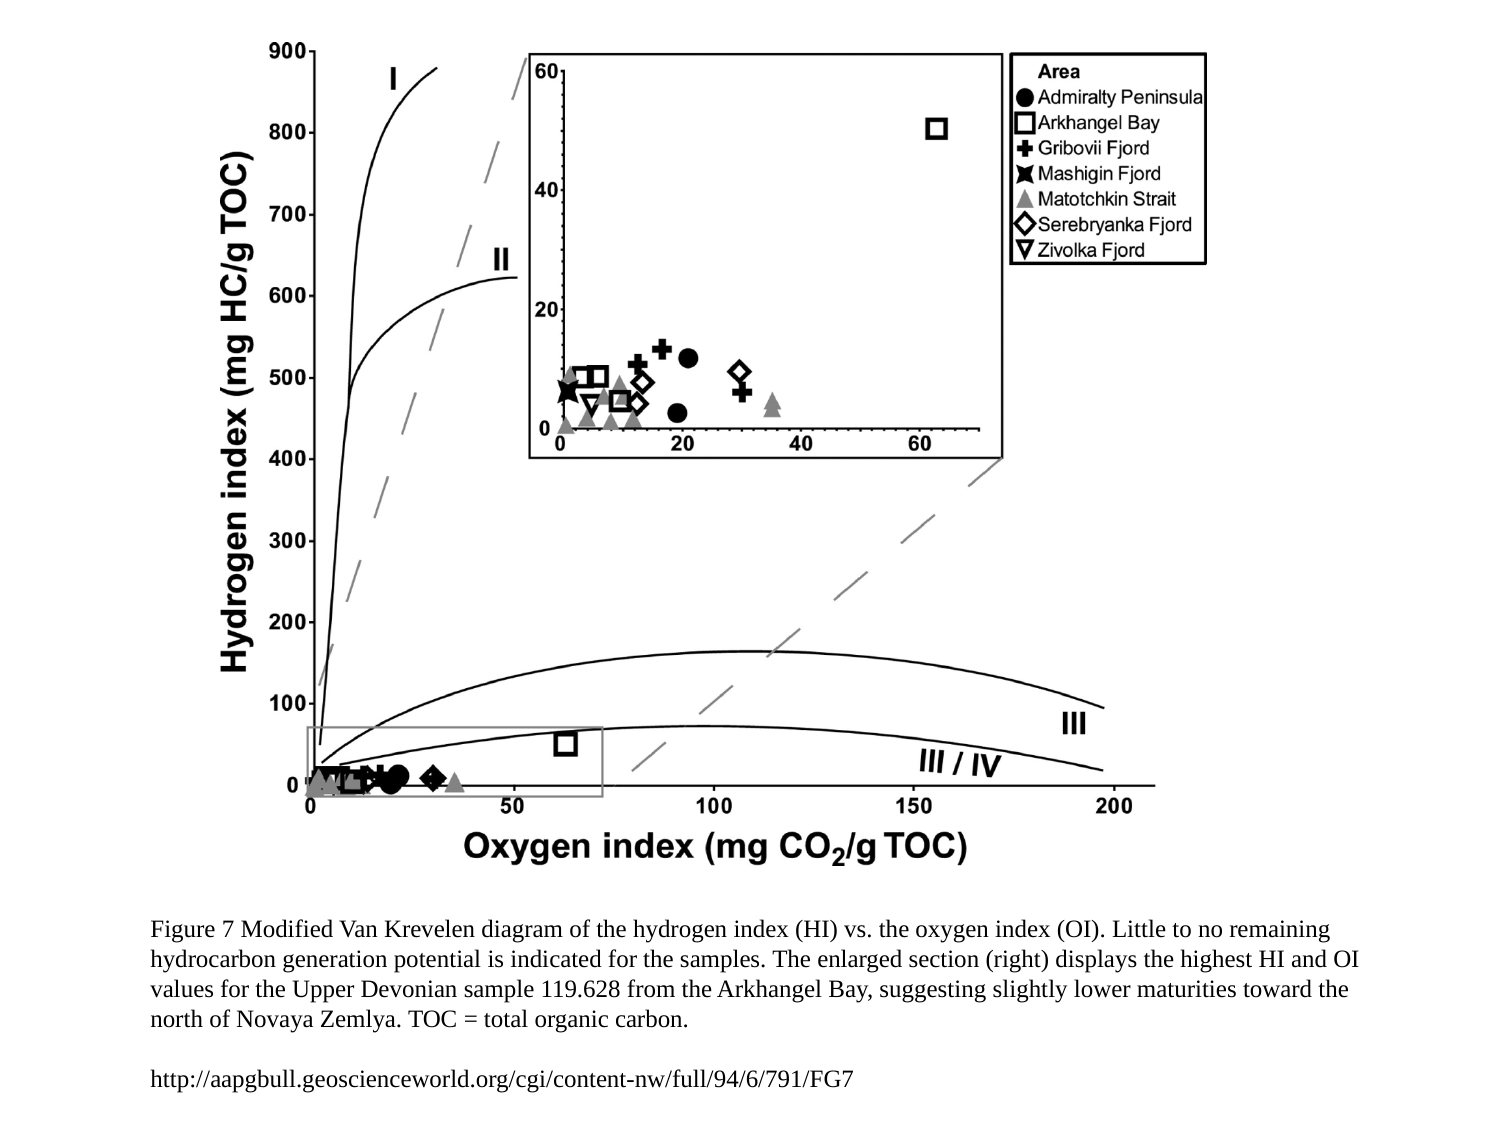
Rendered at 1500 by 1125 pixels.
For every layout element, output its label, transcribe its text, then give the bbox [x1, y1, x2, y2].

picture [220, 42, 1207, 867]
text_box Figure 7 Modified Van Krevelen diagram of the hydrogen index (HI) vs. the oxygen index (OI). Little to no remaining hydrocarbon generation potential is indicated for the samples. The enlarged section (right) displays the highest HI and OI values for the Upper Devonian sample 119.628 from the Arkhangel Bay, suggesting slightly lower maturities toward the north of Novaya Zemlya. TOC = total organic carbon. http://aapgbull.geoscienceworld.org/cgi/content-nw/full/94/6/791/FG7 [135, 905, 1376, 1100]
